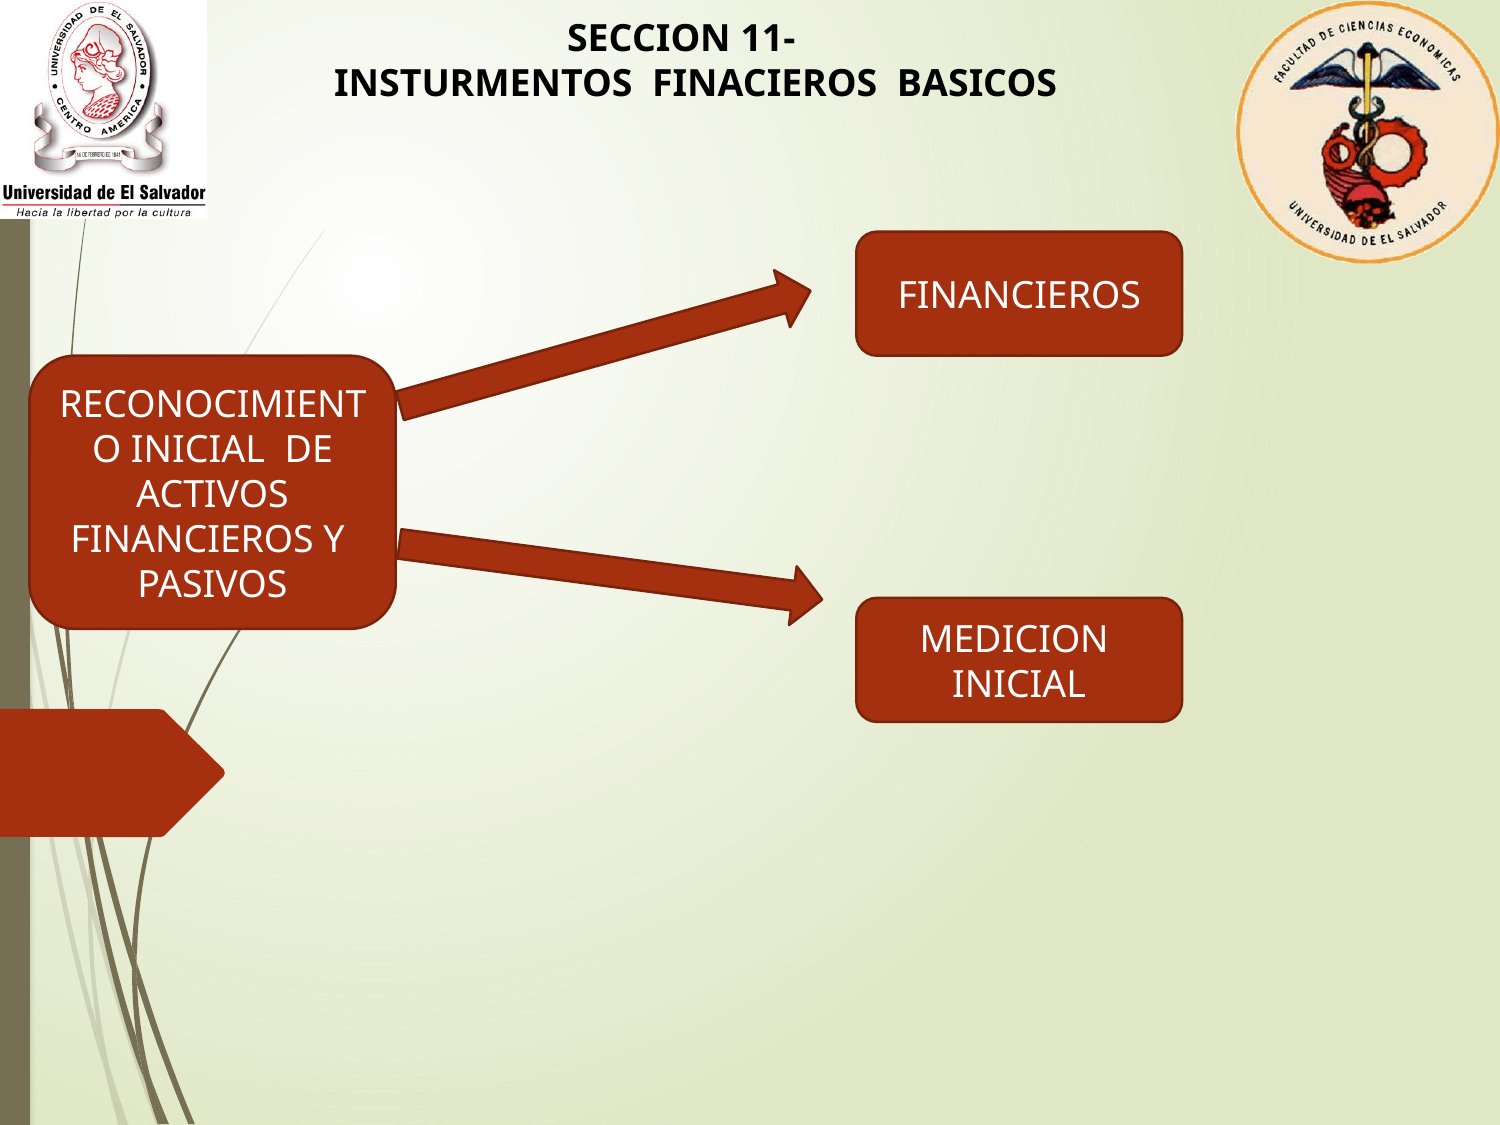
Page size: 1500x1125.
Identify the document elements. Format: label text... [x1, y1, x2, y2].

text_box [396, 527, 824, 627]
text_box RECONOCIMIENTO INICIAL DE ACTIVOS FINANCIEROS Y PASIVOS [28, 354, 397, 631]
text_box SECCION 11- INSTURMENTOS FINACIEROS BASICOS [211, 6, 1183, 111]
picture [1235, 0, 1500, 265]
text_box FINANCIEROS [855, 230, 1184, 357]
text_box [394, 269, 812, 422]
picture [0, 0, 207, 219]
text_box MEDICION INICIAL [855, 596, 1184, 724]
